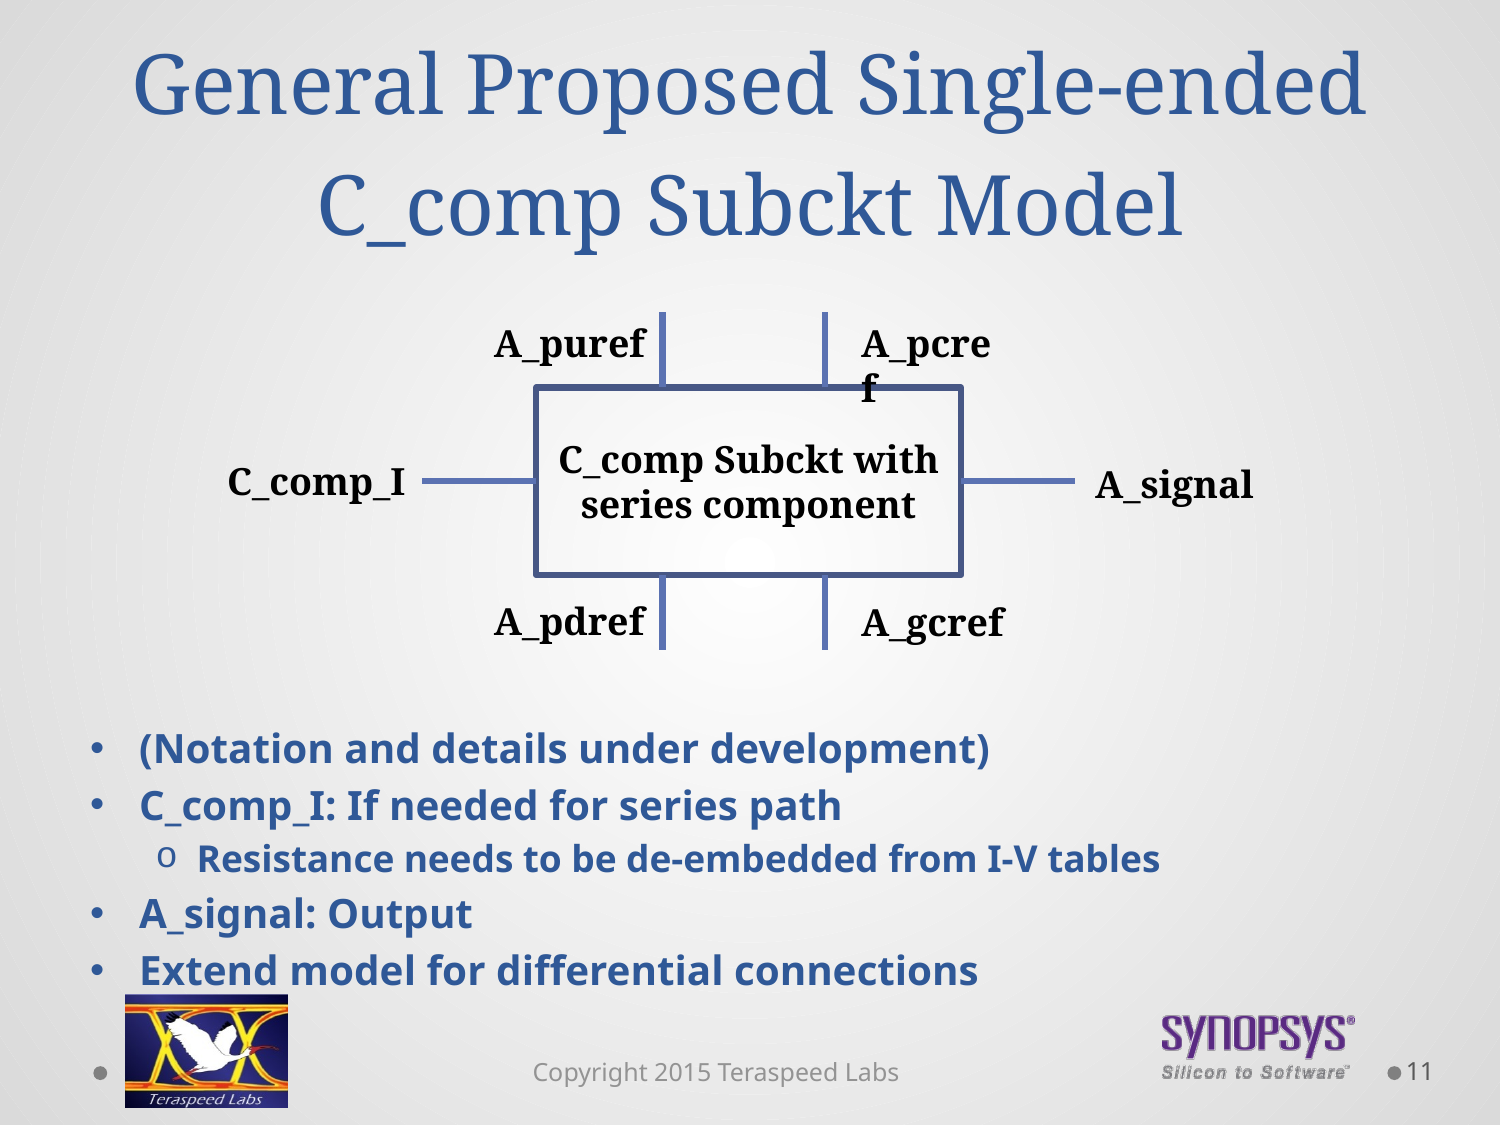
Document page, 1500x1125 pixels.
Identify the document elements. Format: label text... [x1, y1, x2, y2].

picture [125, 1005, 288, 1108]
text_box [534, 385, 963, 478]
text_box A_gcref [846, 591, 1038, 651]
footer Copyright 2015 Teraspeed Labs [525, 1043, 993, 1103]
text_box C_comp Subckt with series component [536, 428, 962, 533]
text_box [534, 488, 963, 577]
slide_number 11 [1401, 1042, 1494, 1103]
text_box A_signal [1080, 454, 1350, 514]
text_box A_pdref [479, 590, 658, 651]
picture [1162, 1005, 1355, 1092]
text_box C_comp_I [187, 450, 421, 511]
title General Proposed Single-ended C_comp Subckt Model [75, 0, 1425, 262]
list (Notation and details under development) C_comp_I: If needed for series path Resistance needs to be de-embedded from I-V tables A_signal: Output Extend model for differential connections [75, 262, 1425, 1005]
text_box A_pcref [846, 312, 1015, 418]
text_box A_puref [479, 312, 661, 373]
